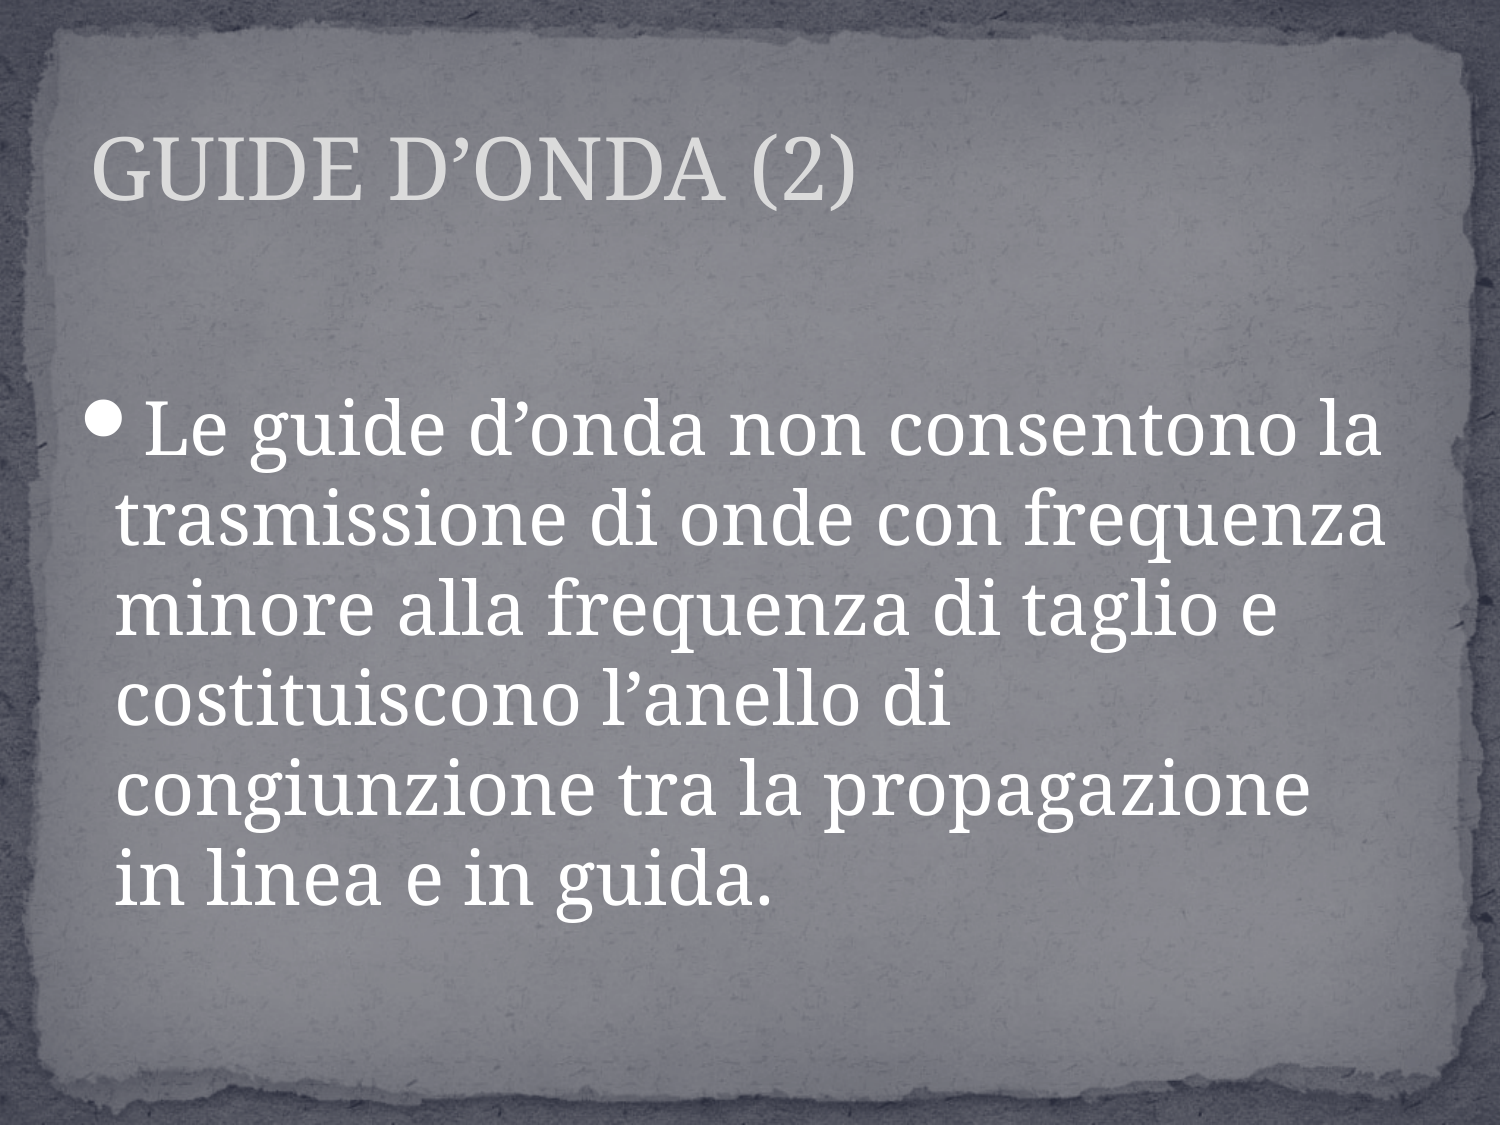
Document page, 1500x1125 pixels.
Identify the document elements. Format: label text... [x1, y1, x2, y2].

picture [0, 0, 1500, 1125]
text_box GUIDE D’ONDA (2) [75, 24, 1425, 225]
text_box Le guide d’onda non consentono la trasmissione di onde con frequenza minore alla frequenza di taglio e costituiscono l’anello di congiunzione tra la propagazione in linea e in guida. [64, 373, 1415, 887]
